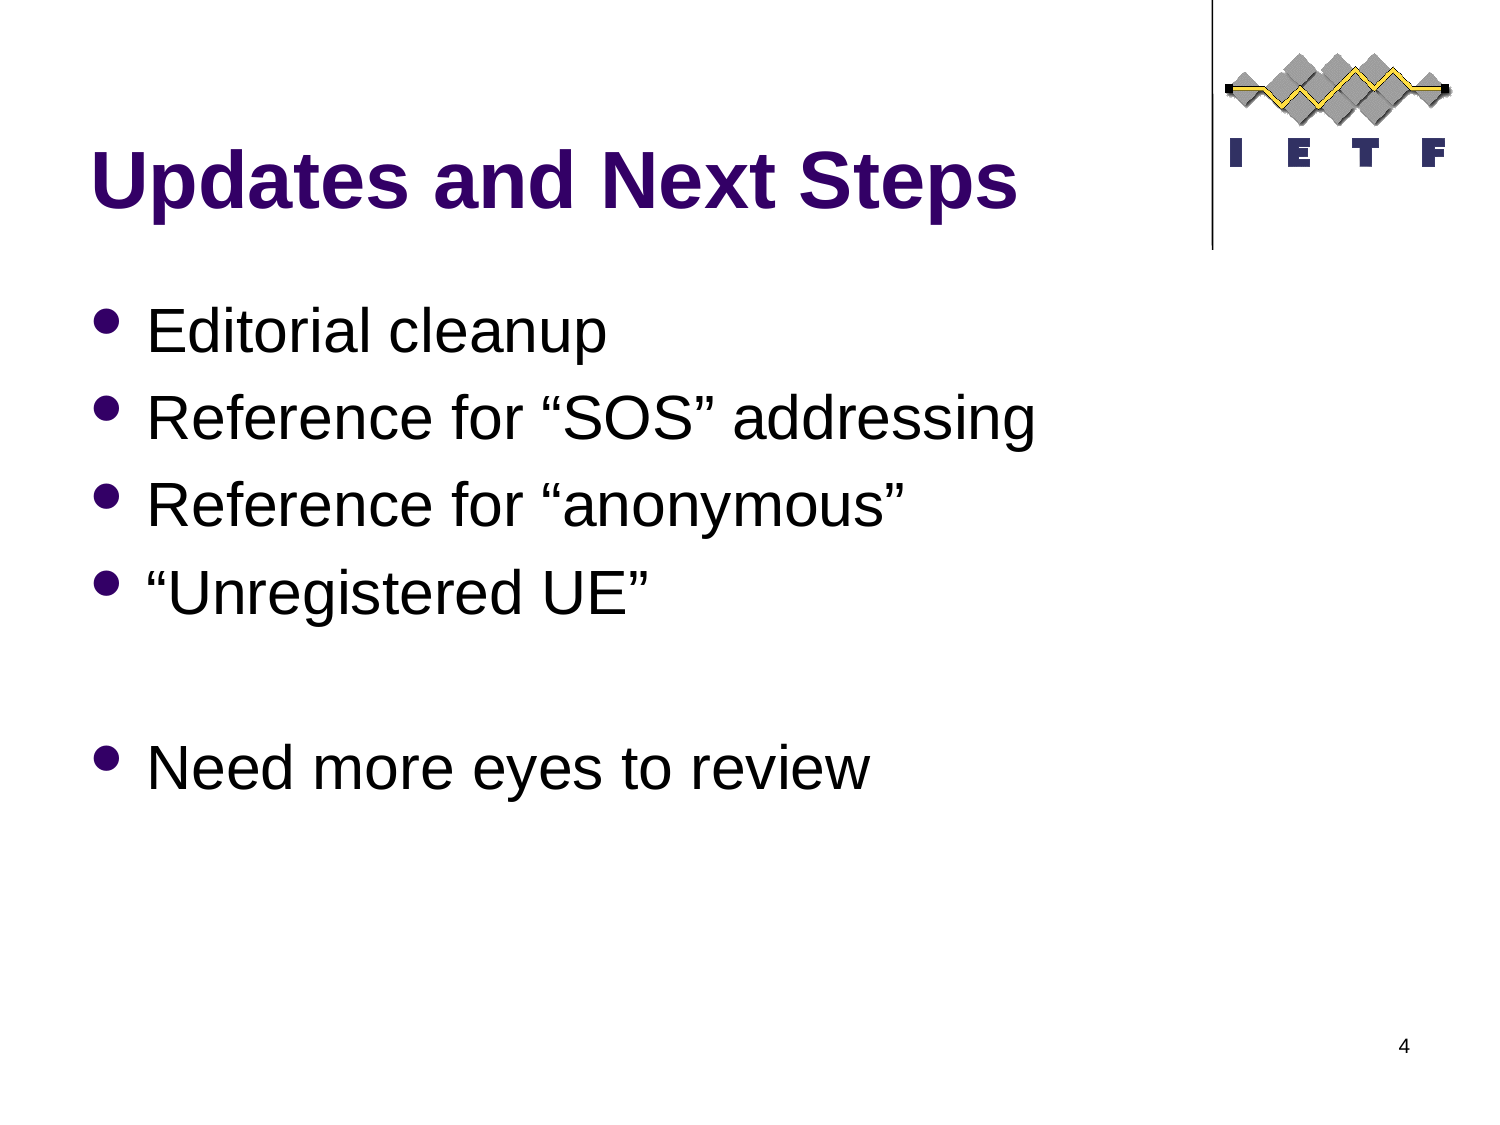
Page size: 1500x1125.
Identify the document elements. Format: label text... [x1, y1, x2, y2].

title Updates and Next Steps [74, 19, 1201, 233]
picture [1212, 37, 1463, 181]
list Editorial cleanup Reference for “SOS” addressing Reference for “anonymous” “Unregistered UE” Need more eyes to review [74, 281, 1426, 1006]
slide_number 4 [1074, 1024, 1426, 1101]
